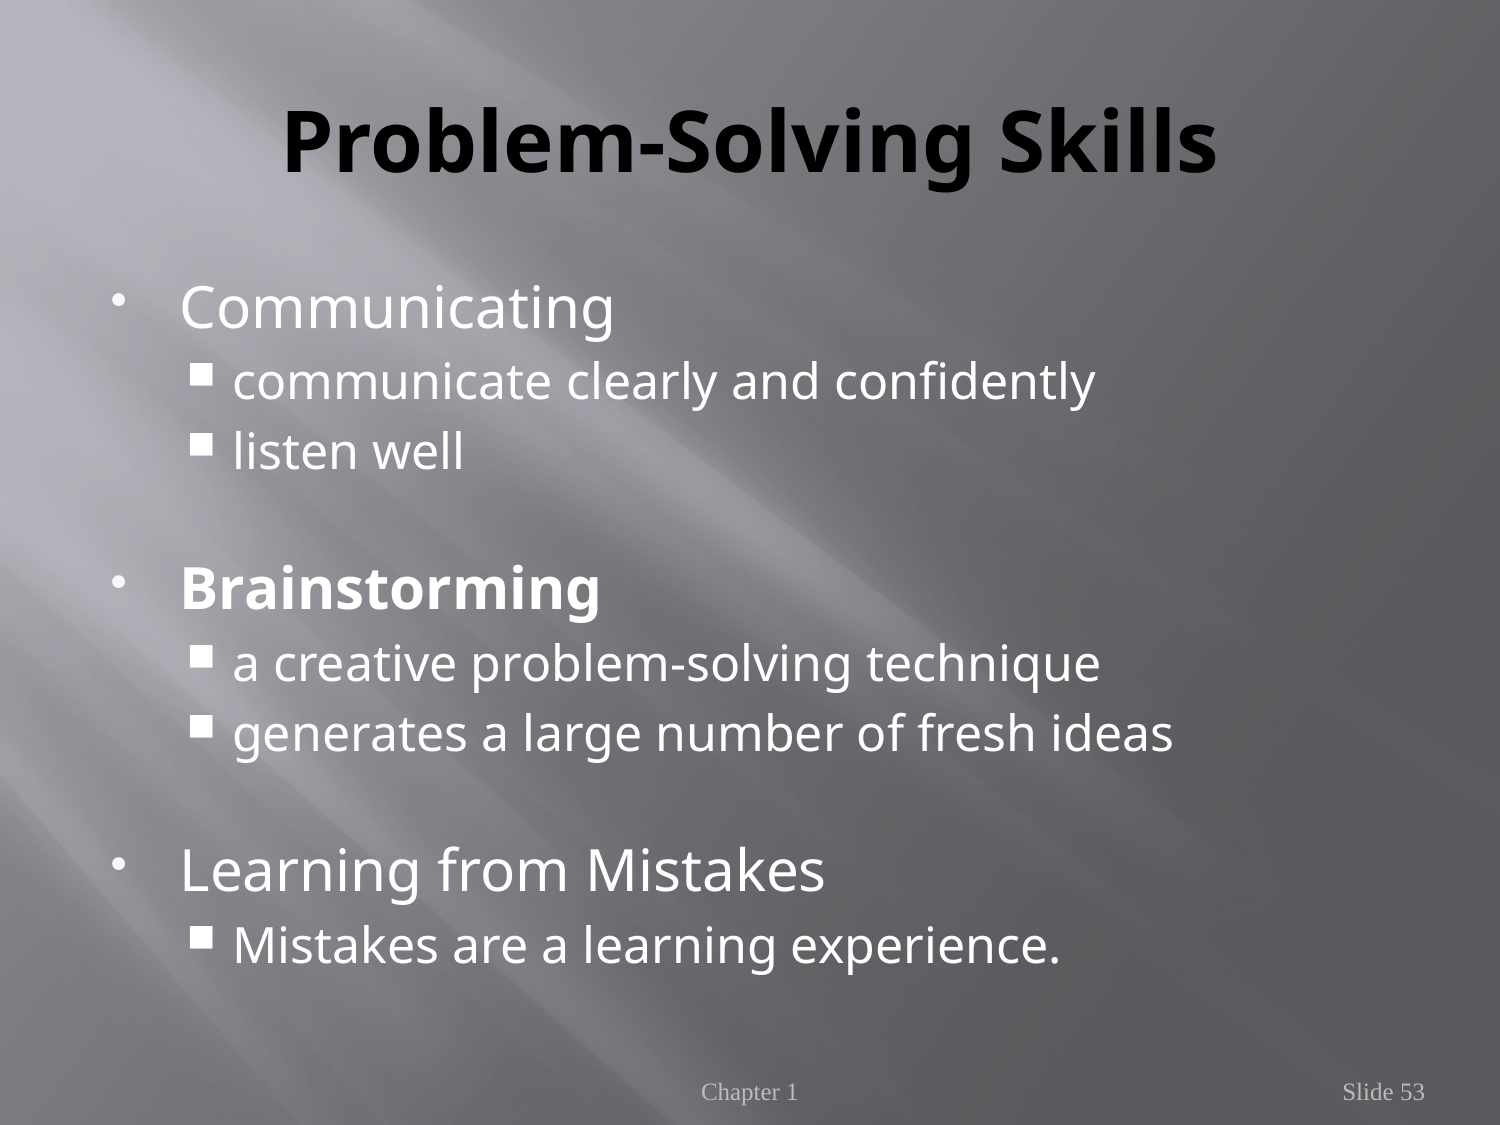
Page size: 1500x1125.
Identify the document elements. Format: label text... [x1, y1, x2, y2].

footer Chapter 1 [512, 1052, 988, 1113]
slide_number Slide 53 [1299, 1052, 1425, 1113]
title Problem-Solving Skills [75, 45, 1425, 233]
list Communicating communicate clearly and confidently listen well Brainstorming a creative problem-solving technique generates a large number of fresh ideas Learning from Mistakes Mistakes are a learning experience. [75, 262, 1425, 1035]
